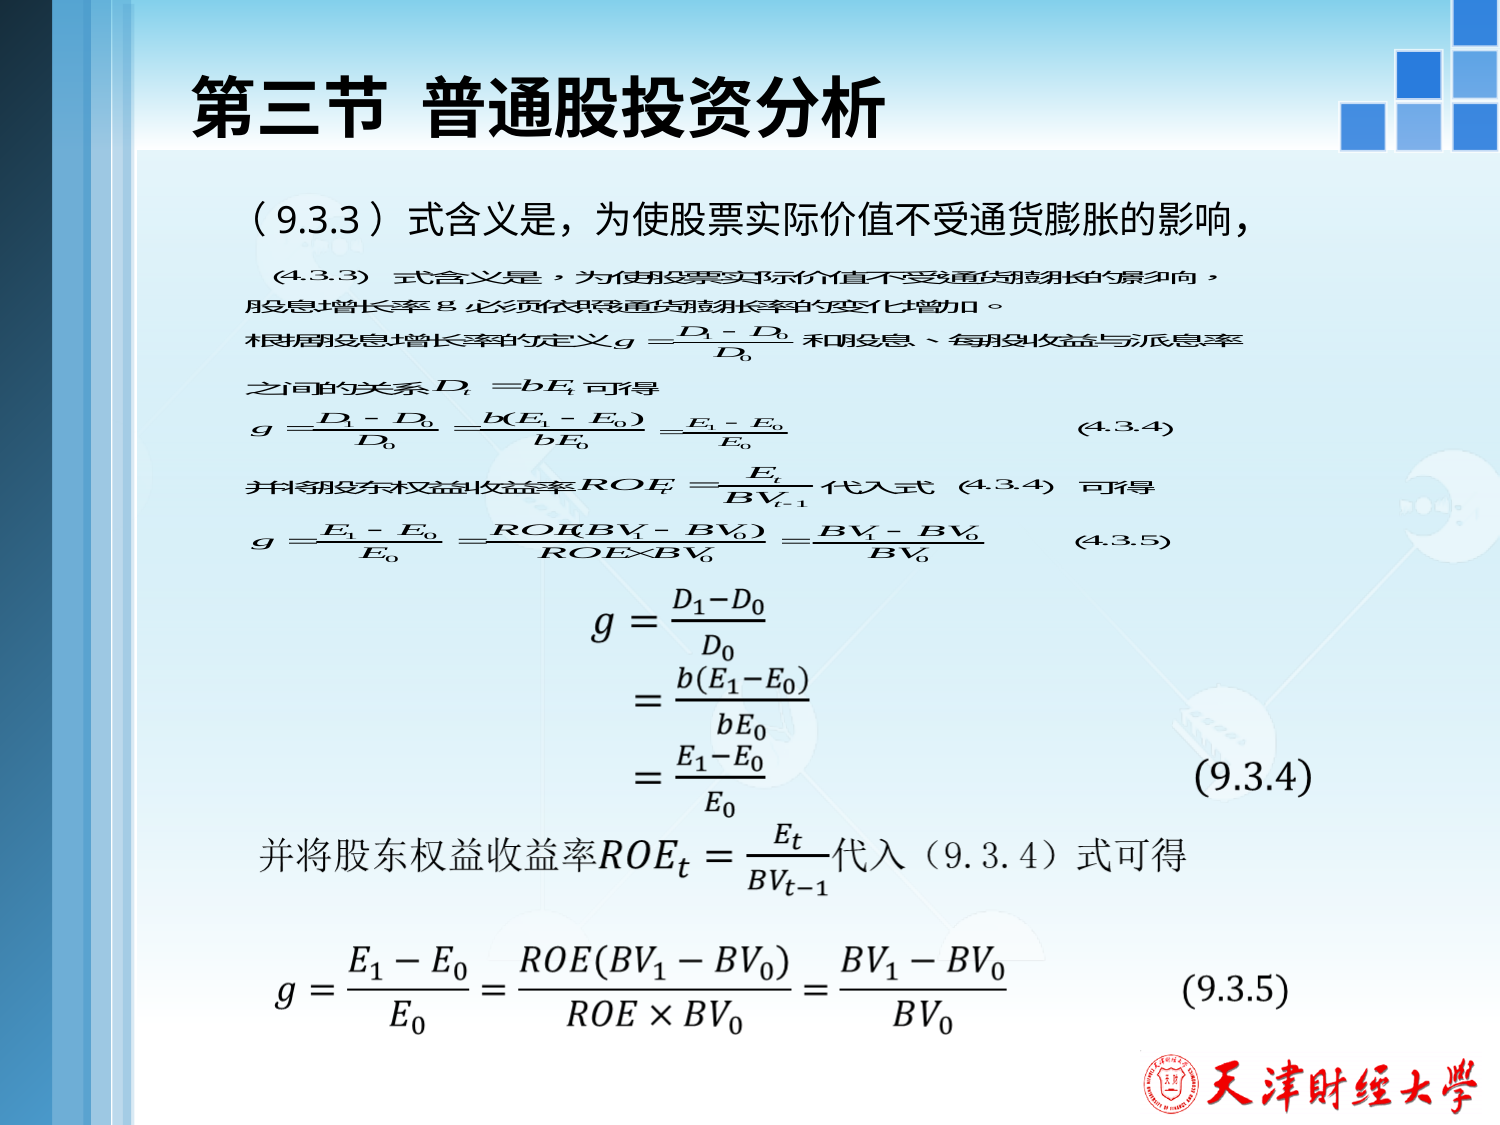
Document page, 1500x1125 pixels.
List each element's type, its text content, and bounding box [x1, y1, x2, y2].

picture [132, 150, 1500, 965]
text_box （9.3.3）式含义是，为使股票实际价值不受通货膨胀的影响， [214, 184, 1397, 264]
title 第三节 普通股投资分析 [174, 75, 1175, 138]
picture [1131, 1049, 1500, 1119]
text_box [242, 585, 1397, 1097]
